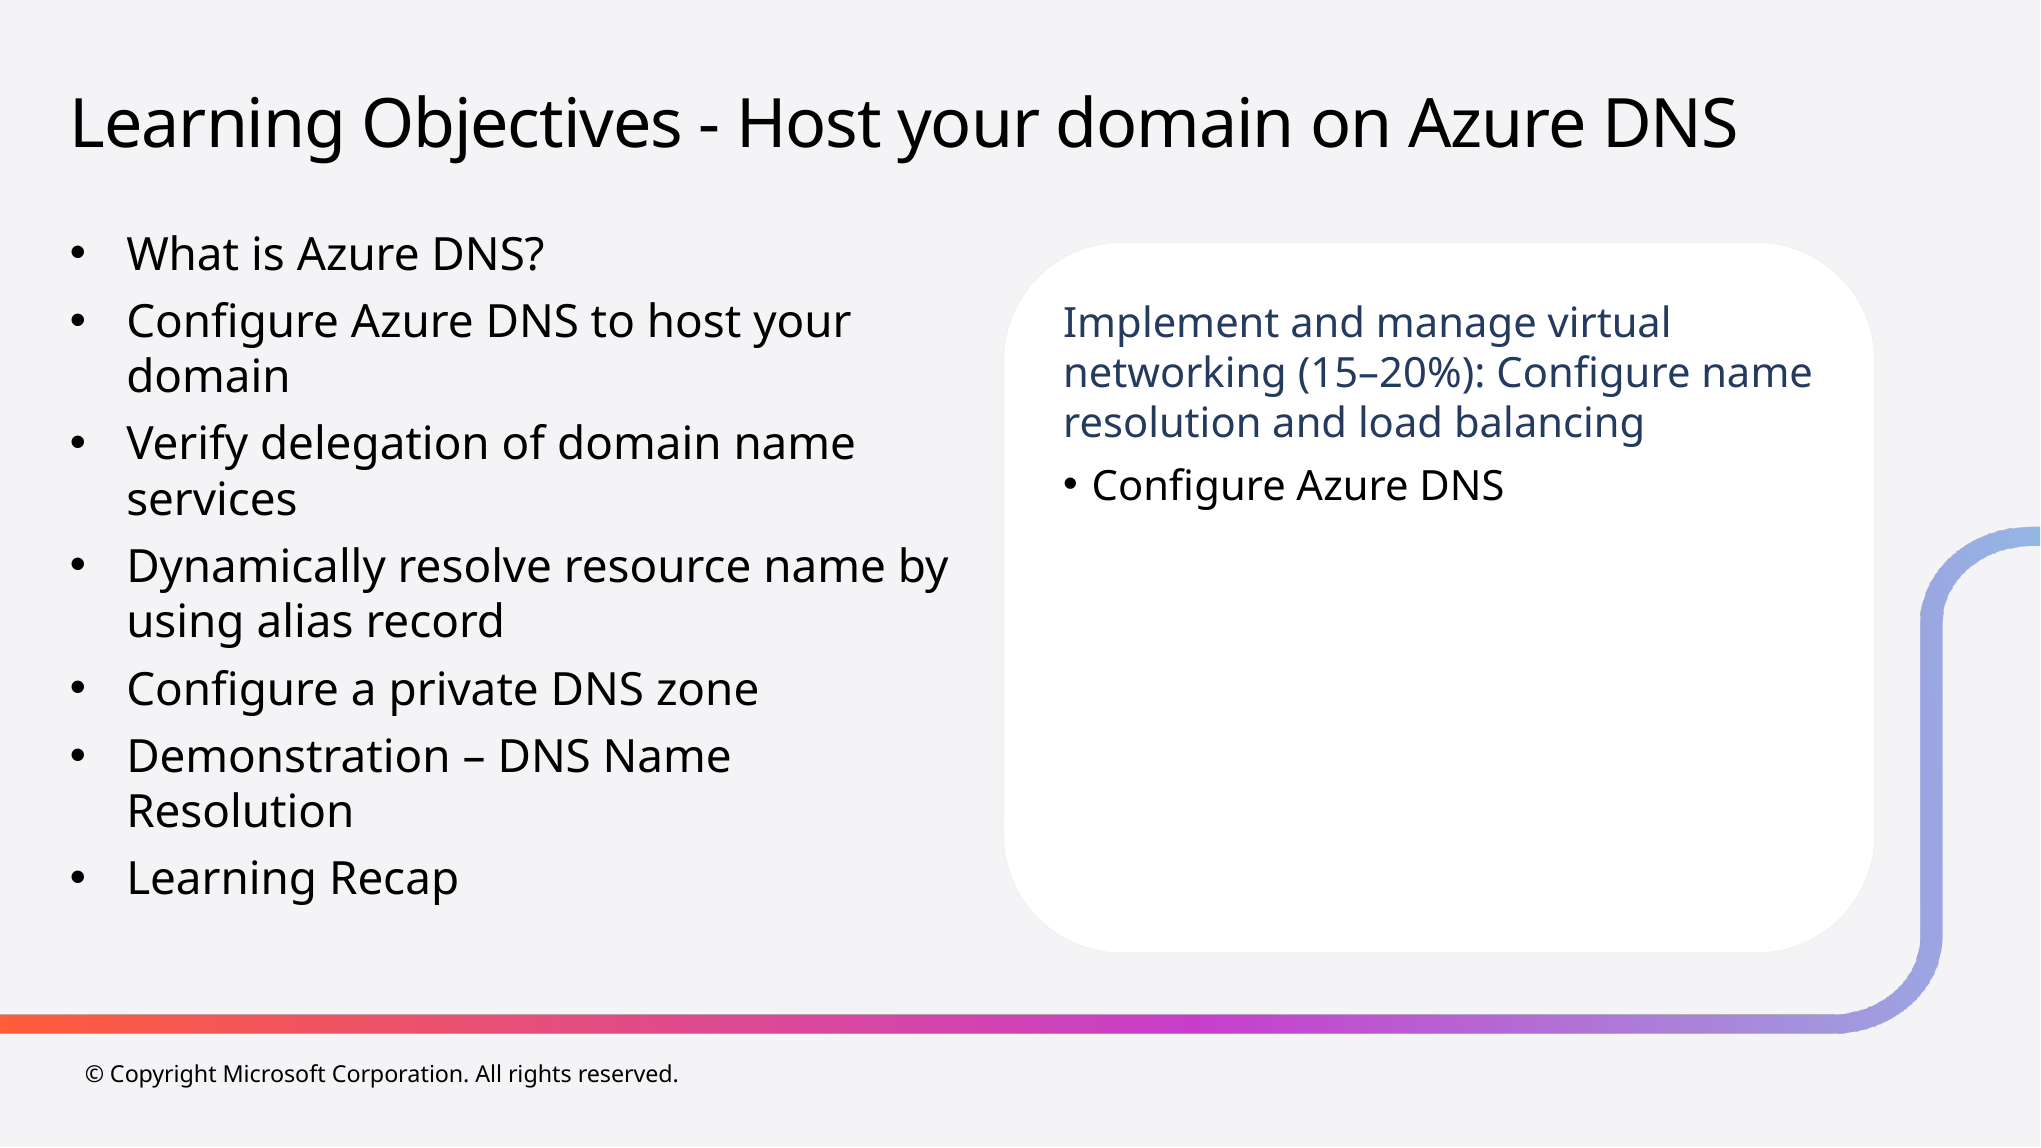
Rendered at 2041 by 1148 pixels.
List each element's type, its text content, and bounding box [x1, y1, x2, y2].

title Learning Objectives - Host your domain on Azure DNS [70, 73, 1968, 188]
text_box Implement and manage virtual networking (15–20%): Configure name resolution and load balancing Configure Azure DNS [1048, 288, 1835, 616]
picture [0, 526, 2041, 1034]
text_box What is Azure DNS? Configure Azure DNS to host your domain Verify delegation of domain name services Dynamically resolve resource name by using alias record Configure a private DNS zone Demonstration – DNS Name Resolution Learning Recap [69, 223, 959, 841]
